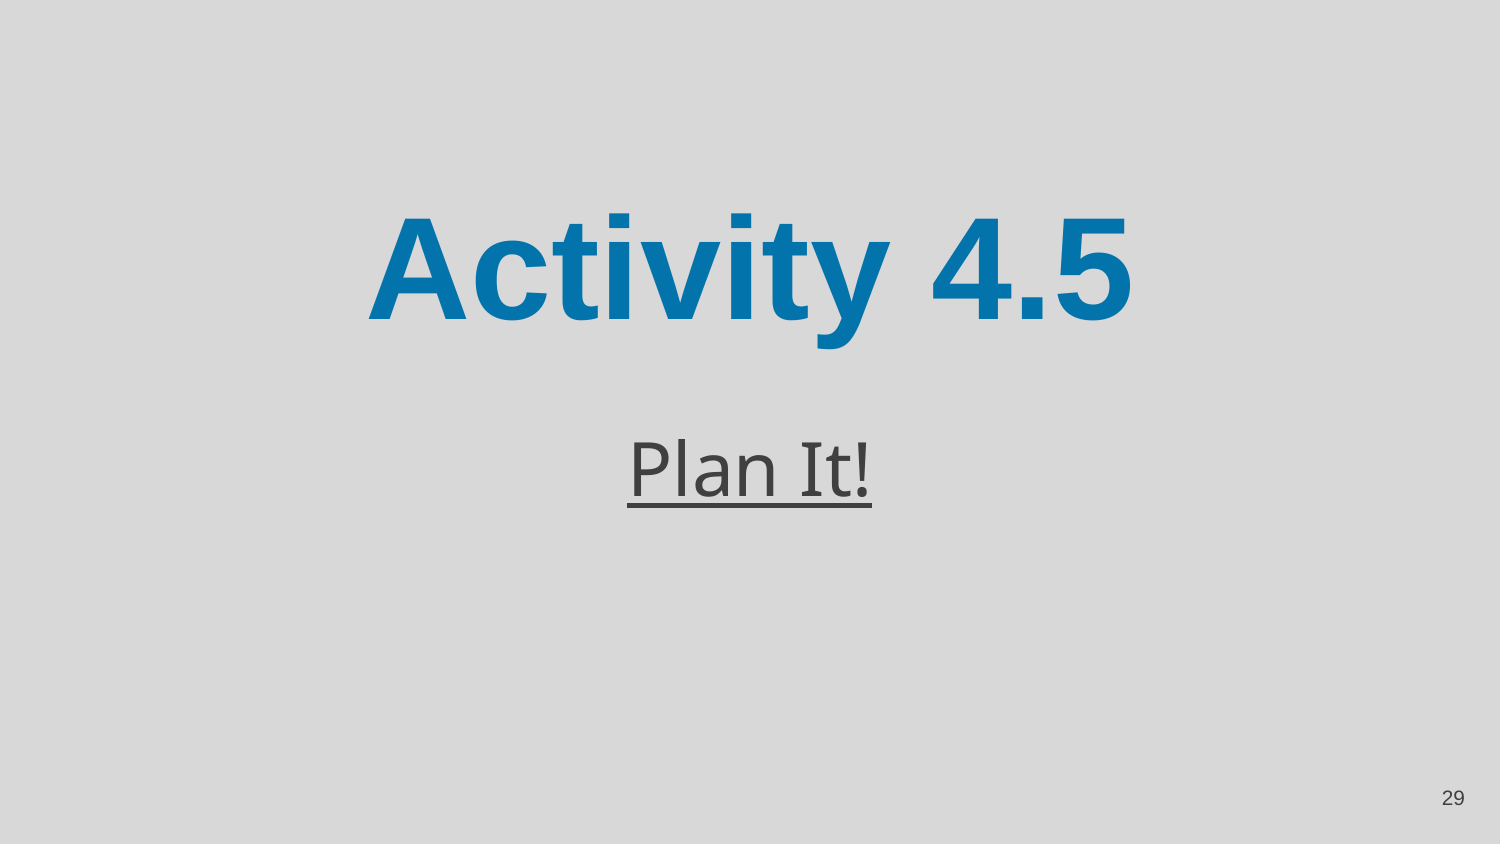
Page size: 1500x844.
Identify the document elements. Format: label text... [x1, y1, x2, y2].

list Plan It! [51, 393, 1449, 731]
slide_number ‹#› [1389, 764, 1480, 830]
title Activity 4.5 [51, 198, 1449, 367]
